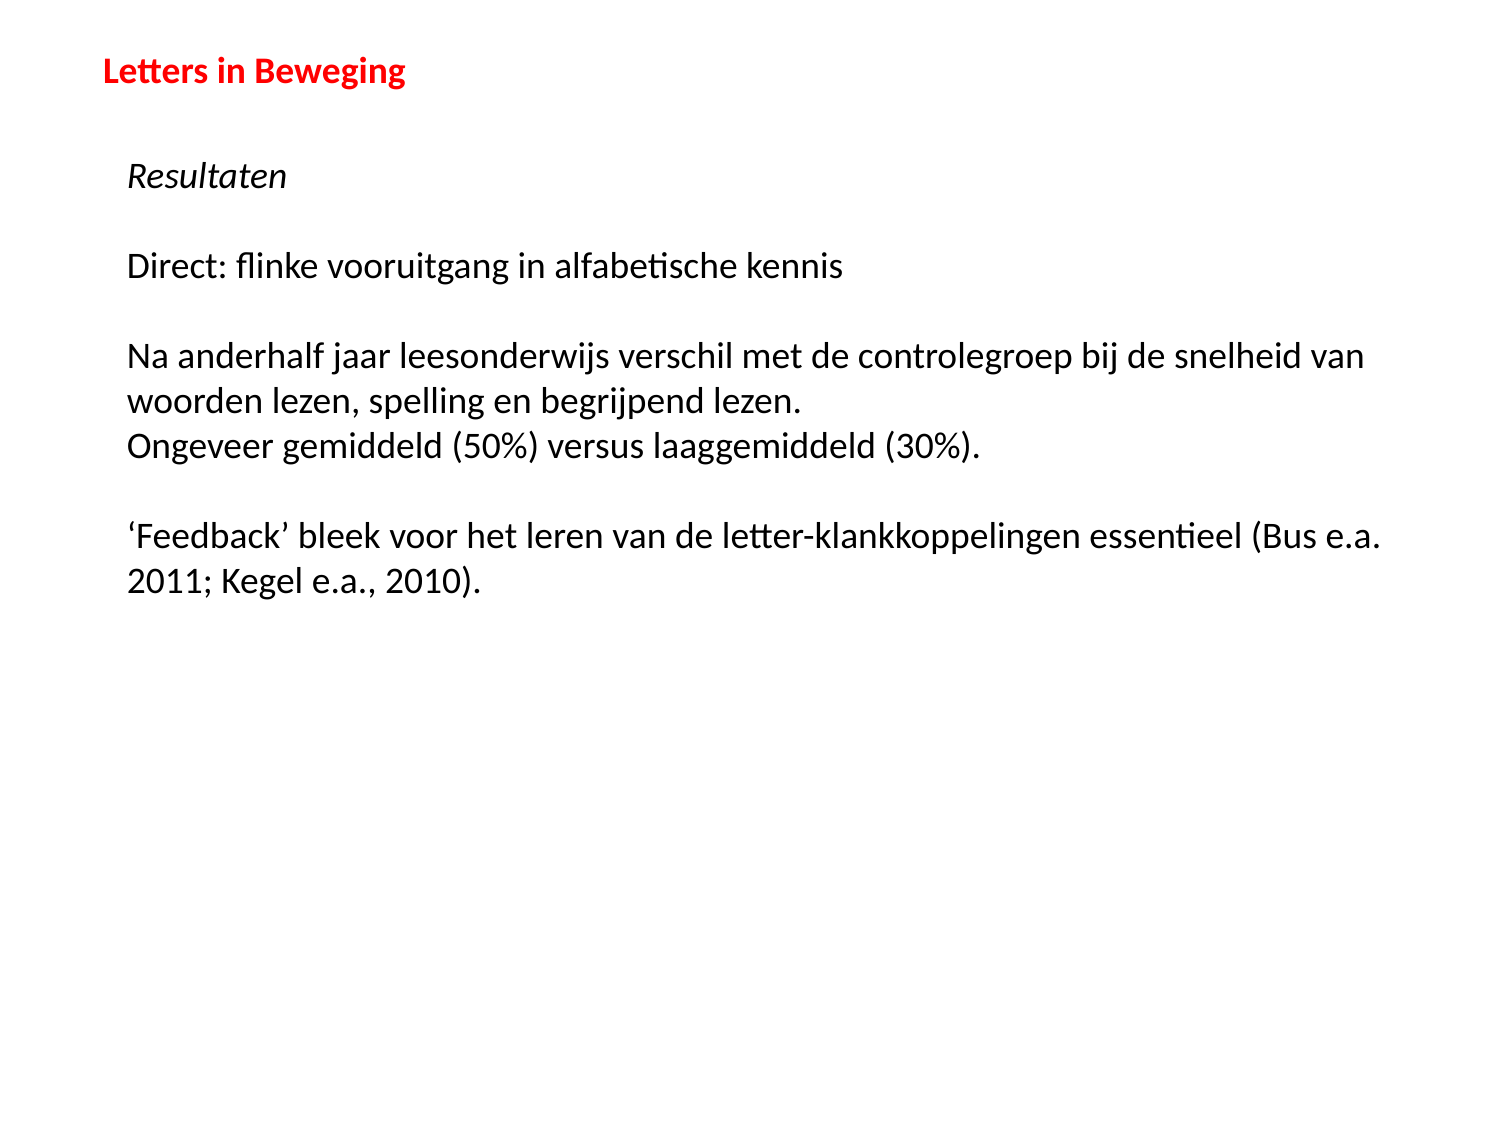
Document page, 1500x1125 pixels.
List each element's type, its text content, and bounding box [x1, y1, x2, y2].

text_box Letters in Beweging [88, 38, 1400, 99]
text_box Resultaten Direct: flinke vooruitgang in alfabetische kennis Na anderhalf jaar leesonderwijs verschil met de controlegroep bij de snelheid van woorden lezen, spelling en begrijpend lezen. Ongeveer gemiddeld (50%) versus laaggemiddeld (30%). ‘Feedback’ bleek voor het leren van de letter-klankkoppelingen essentieel (Bus e.a. 2011; Kegel e.a., 2010). [112, 99, 1424, 609]
